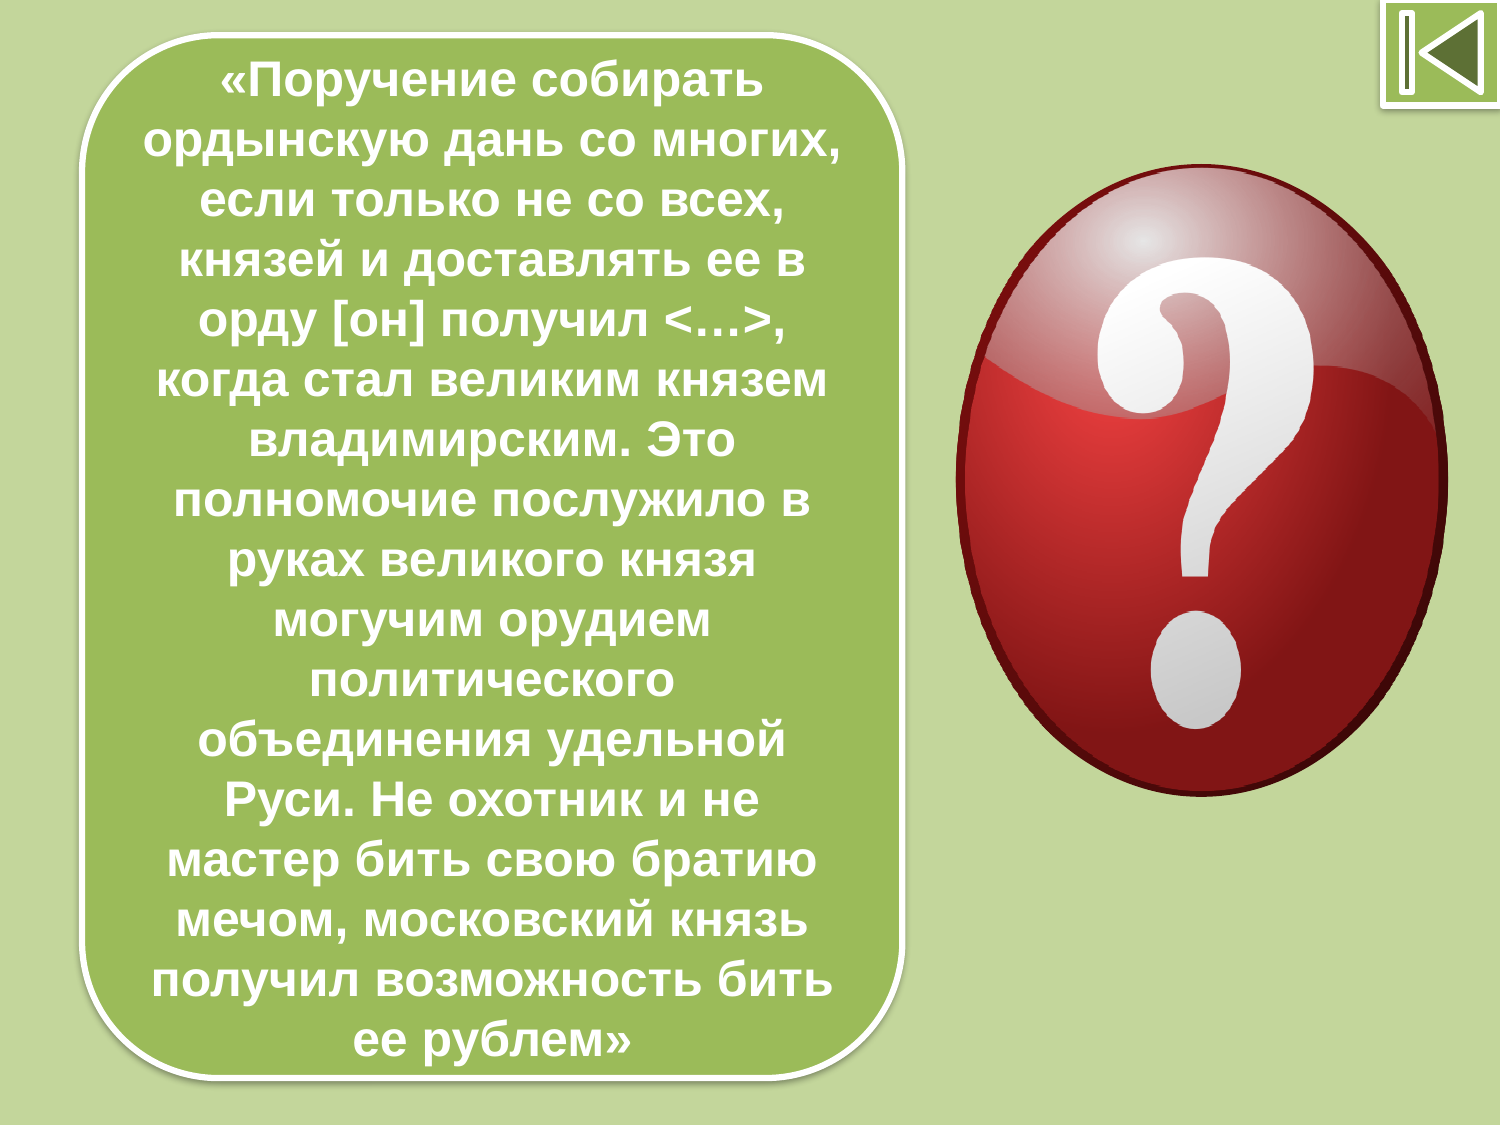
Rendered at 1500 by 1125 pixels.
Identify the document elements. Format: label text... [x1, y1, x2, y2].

text_box «Поручение собирать ордынскую дань со многих, если только не со всех, князей и доставлять ее в орду [он] получил <…>, когда стал великим князем владимирским. Это полномочие послужило в руках великого князя могучим орудием политического объединения удельной Руси. Не охотник и не мастер бить свою братию мечом, московский князь получил возможность бить ее рублем» [78, 32, 906, 1082]
text_box [1380, 0, 1500, 109]
picture [948, 163, 1454, 798]
